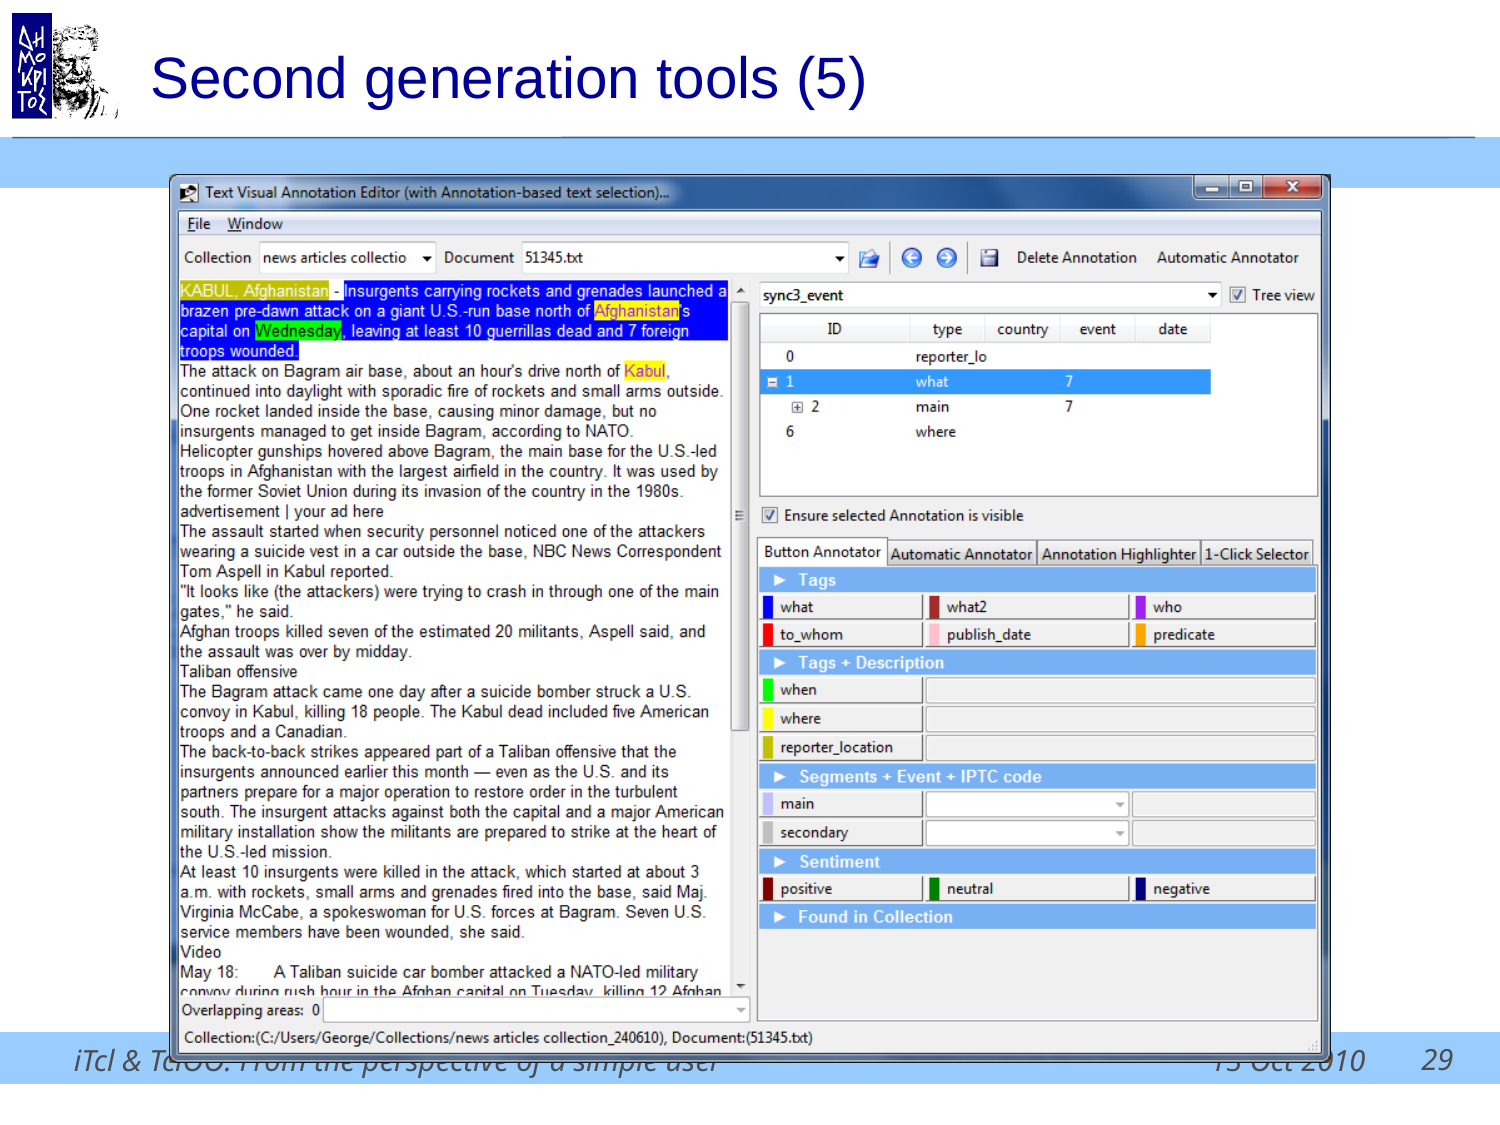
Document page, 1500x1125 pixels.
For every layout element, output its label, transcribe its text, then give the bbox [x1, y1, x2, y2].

footer iTcl & TclOO: From the perspective of a simple user [58, 1034, 1190, 1086]
picture [11, 13, 118, 120]
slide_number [1190, 1034, 1381, 1086]
picture [169, 174, 1331, 1063]
slide_number 29 [1399, 1033, 1476, 1084]
title Second generation tools (5) [135, 12, 1476, 138]
